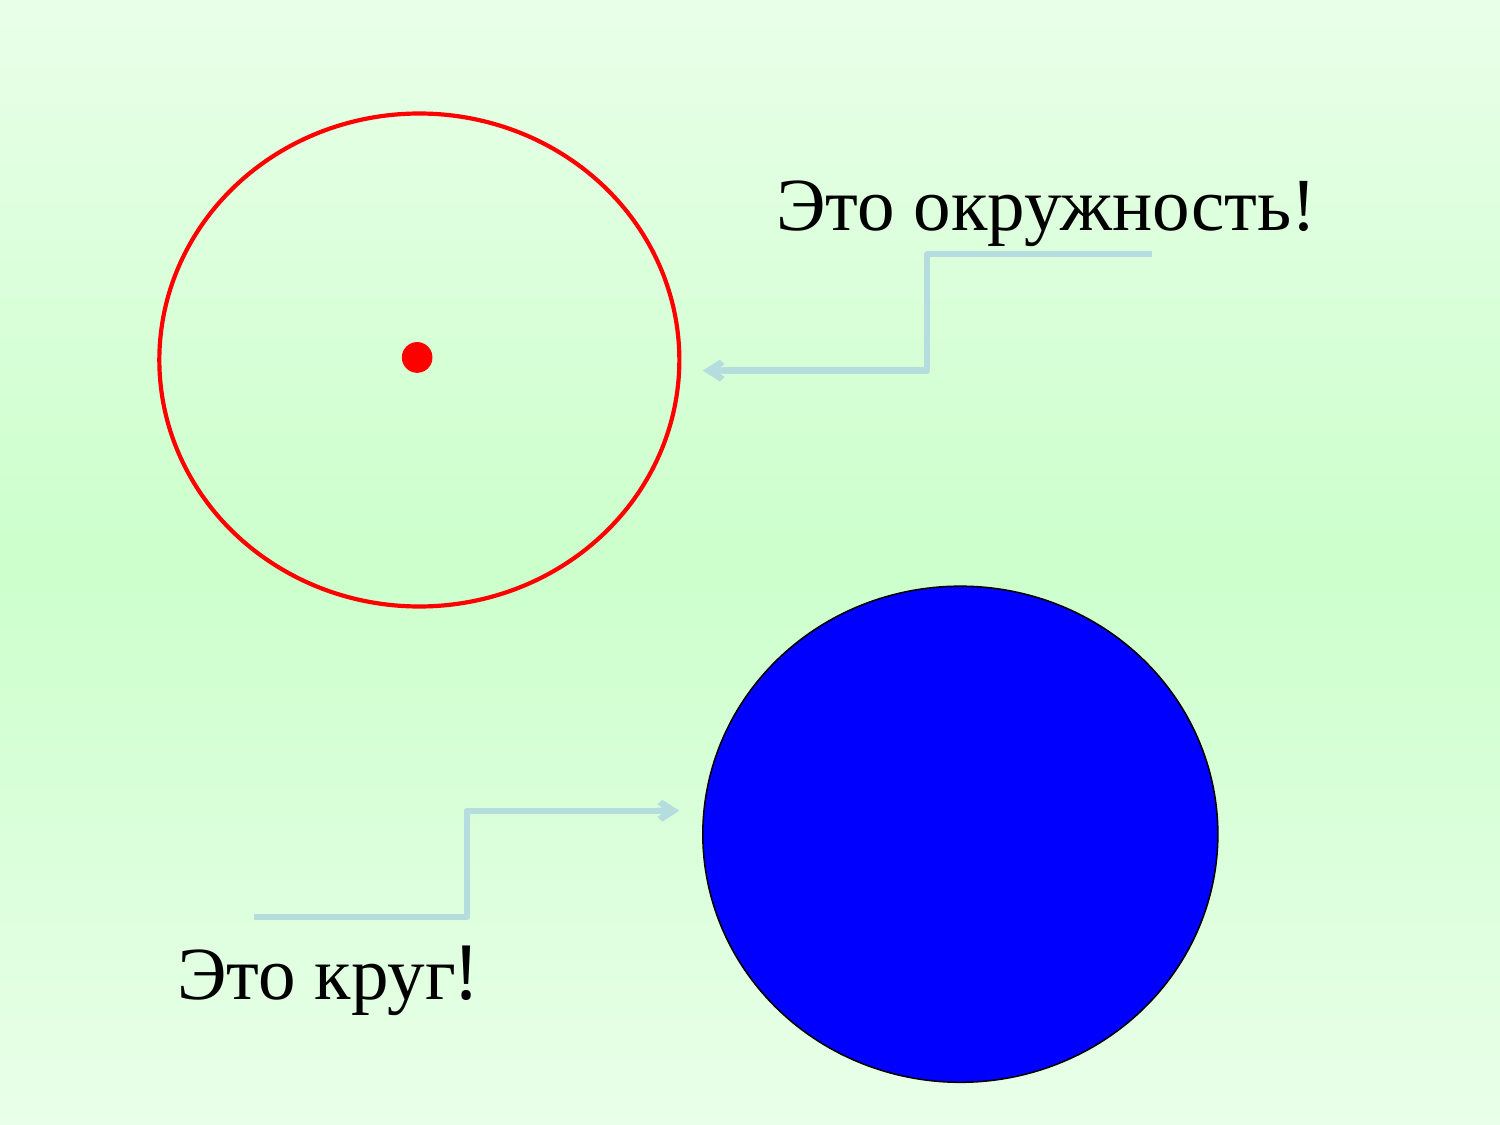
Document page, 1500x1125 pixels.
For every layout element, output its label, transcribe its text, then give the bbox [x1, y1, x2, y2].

text_box [702, 586, 1218, 1083]
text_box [253, 810, 680, 918]
text_box Это круг! [162, 916, 565, 1022]
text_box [159, 113, 680, 607]
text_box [702, 253, 1152, 371]
text_box Это окружность! [761, 147, 1399, 253]
